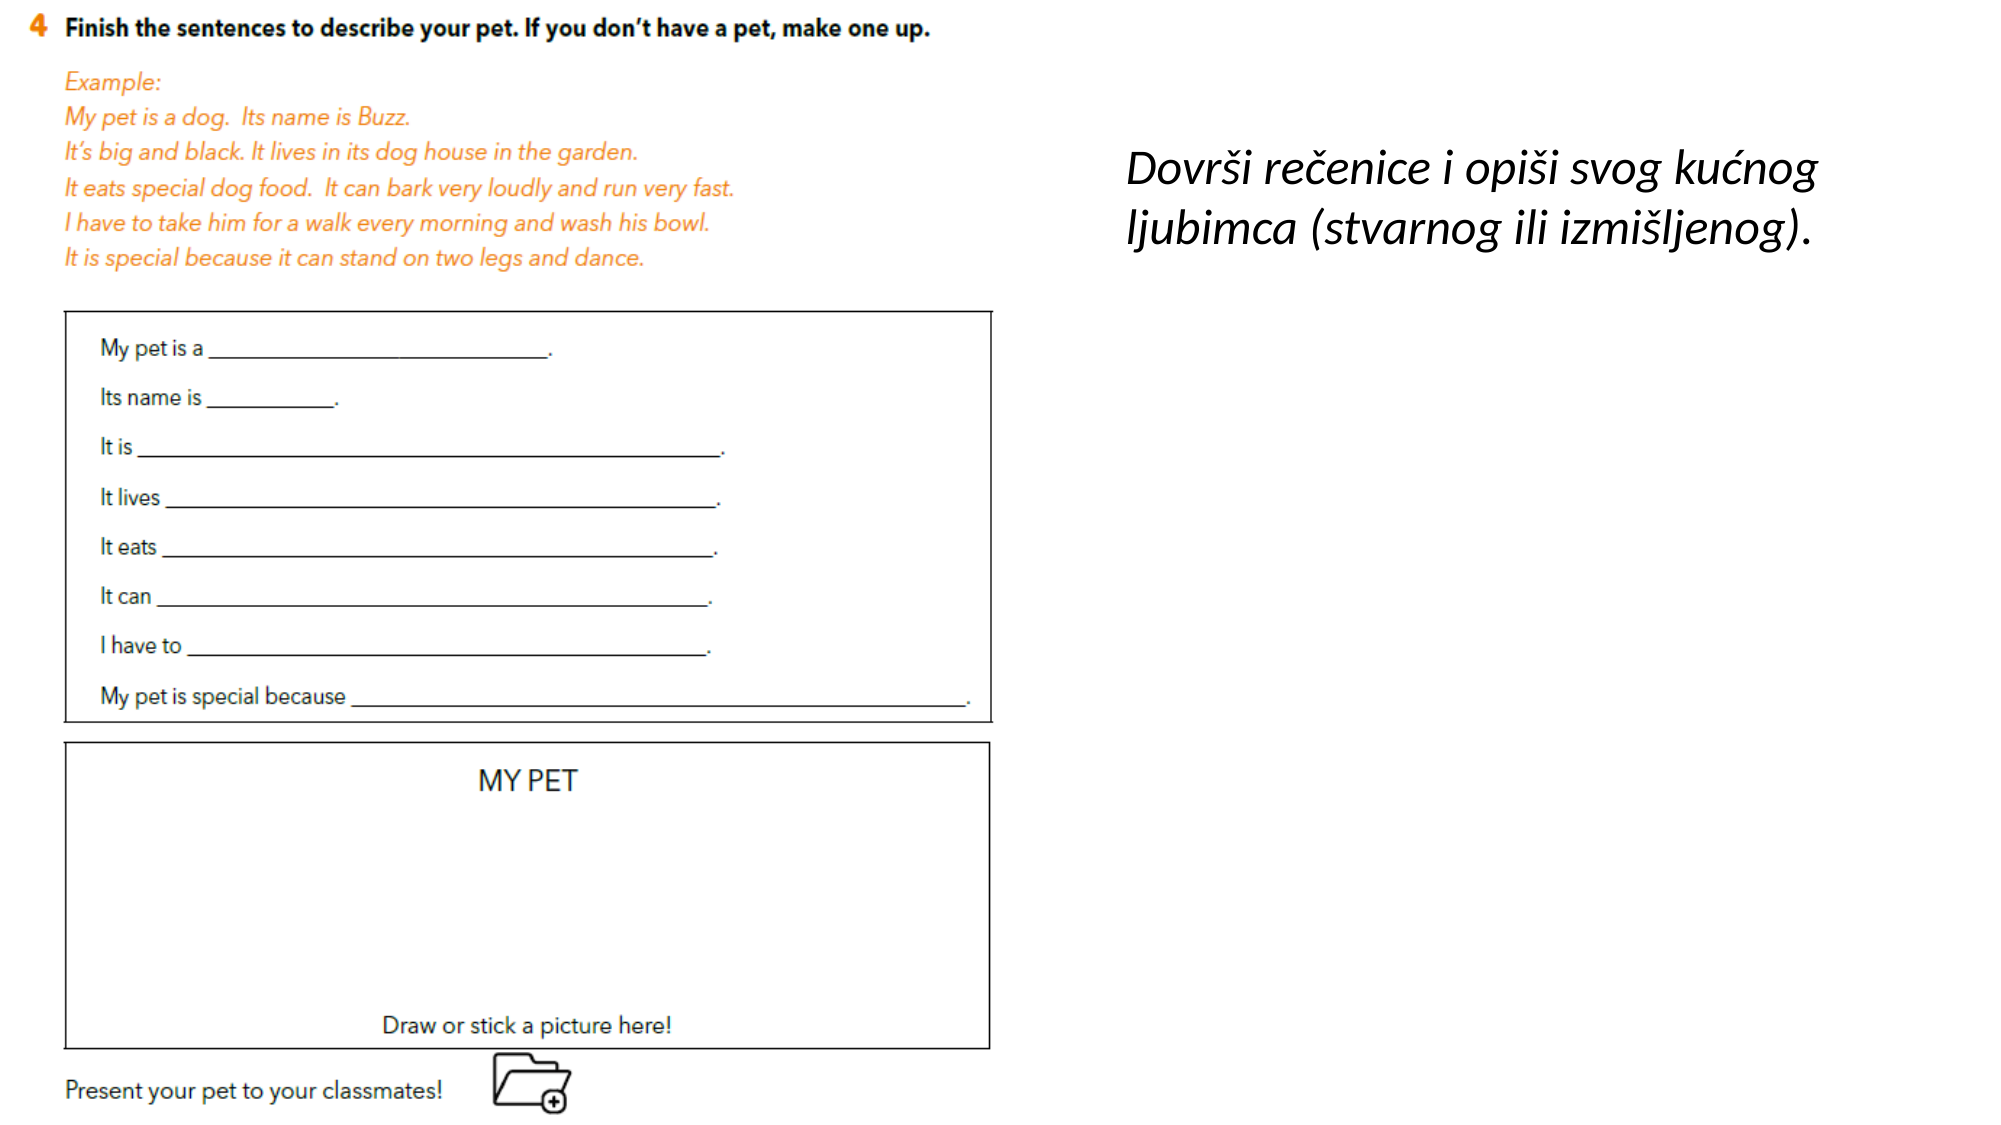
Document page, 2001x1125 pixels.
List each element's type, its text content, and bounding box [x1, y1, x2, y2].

text_box Dovrši rečenice i opiši svog kućnog ljubimca (stvarnog ili izmišljenog). [1111, 127, 1878, 263]
picture [0, 0, 1063, 1125]
